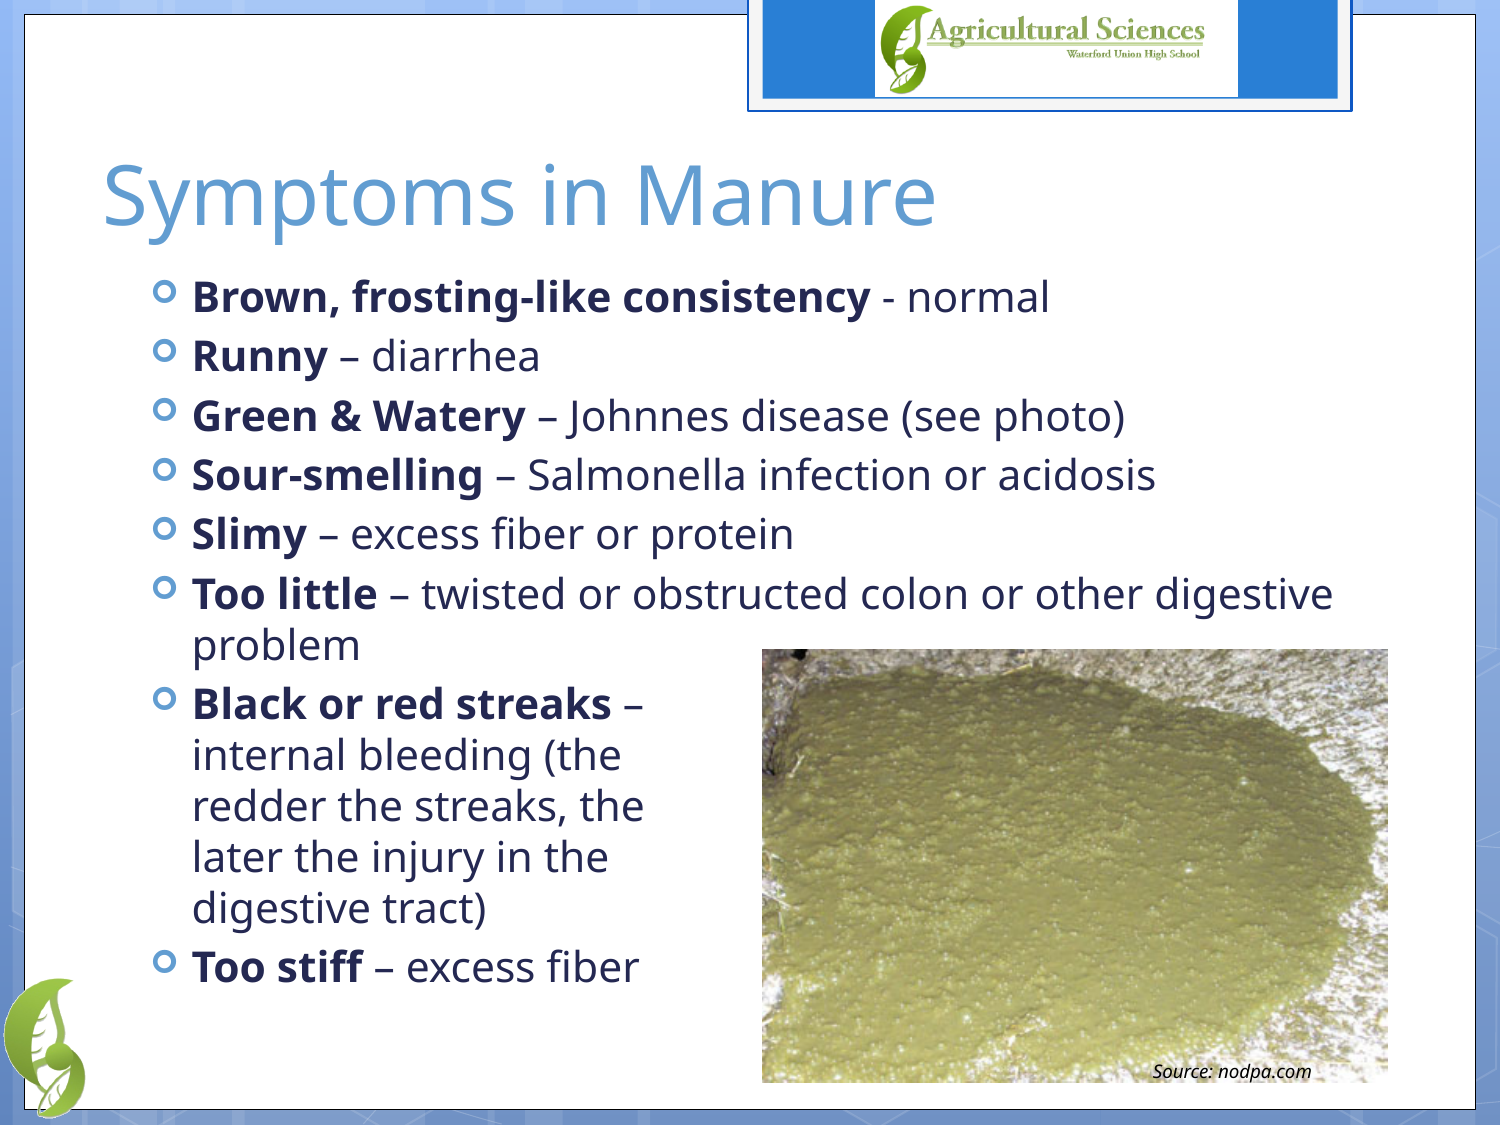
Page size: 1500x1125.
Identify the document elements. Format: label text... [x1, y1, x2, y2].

picture [875, 0, 1238, 97]
picture [762, 649, 1388, 1084]
title Symptoms in Manure [87, 112, 1400, 250]
list Brown, frosting-like consistency - normal Runny – diarrhea Green & Watery – Johnnes disease (see photo) Sour-smelling – Salmonella infection or acidosis Slimy – excess fiber or protein Too little – twisted or obstructed colon or other digestive problem Black or red streaks – internal bleeding (the redder the streaks, the later the injury in the digestive tract) Too stiff – excess fiber [125, 262, 1388, 1000]
picture [0, 968, 138, 1125]
